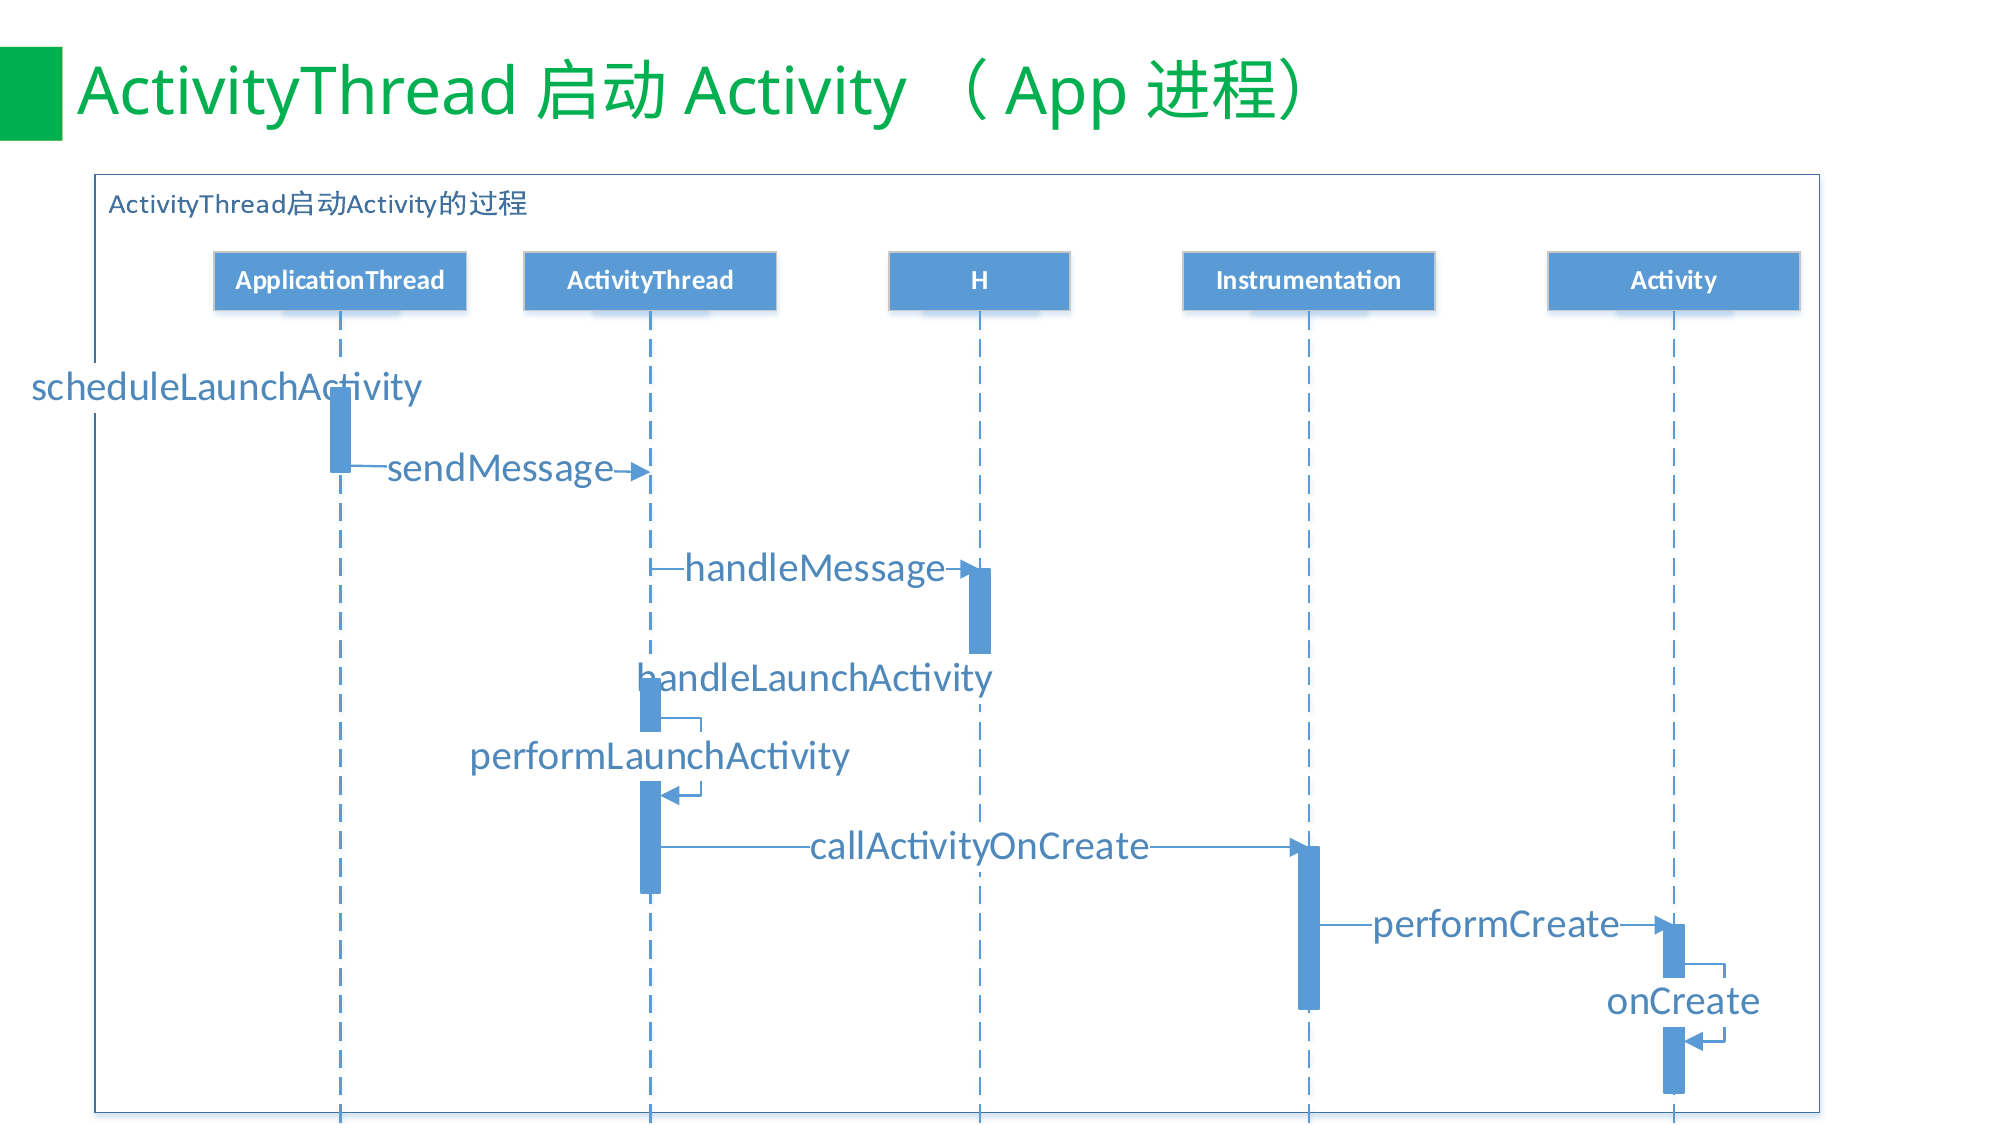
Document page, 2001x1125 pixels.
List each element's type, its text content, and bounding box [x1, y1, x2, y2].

title ActivityThread启动Activity（App进程） [62, 45, 1938, 141]
text_box 课程小结 [137, 34, 2000, 131]
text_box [14, 168, 1829, 1125]
